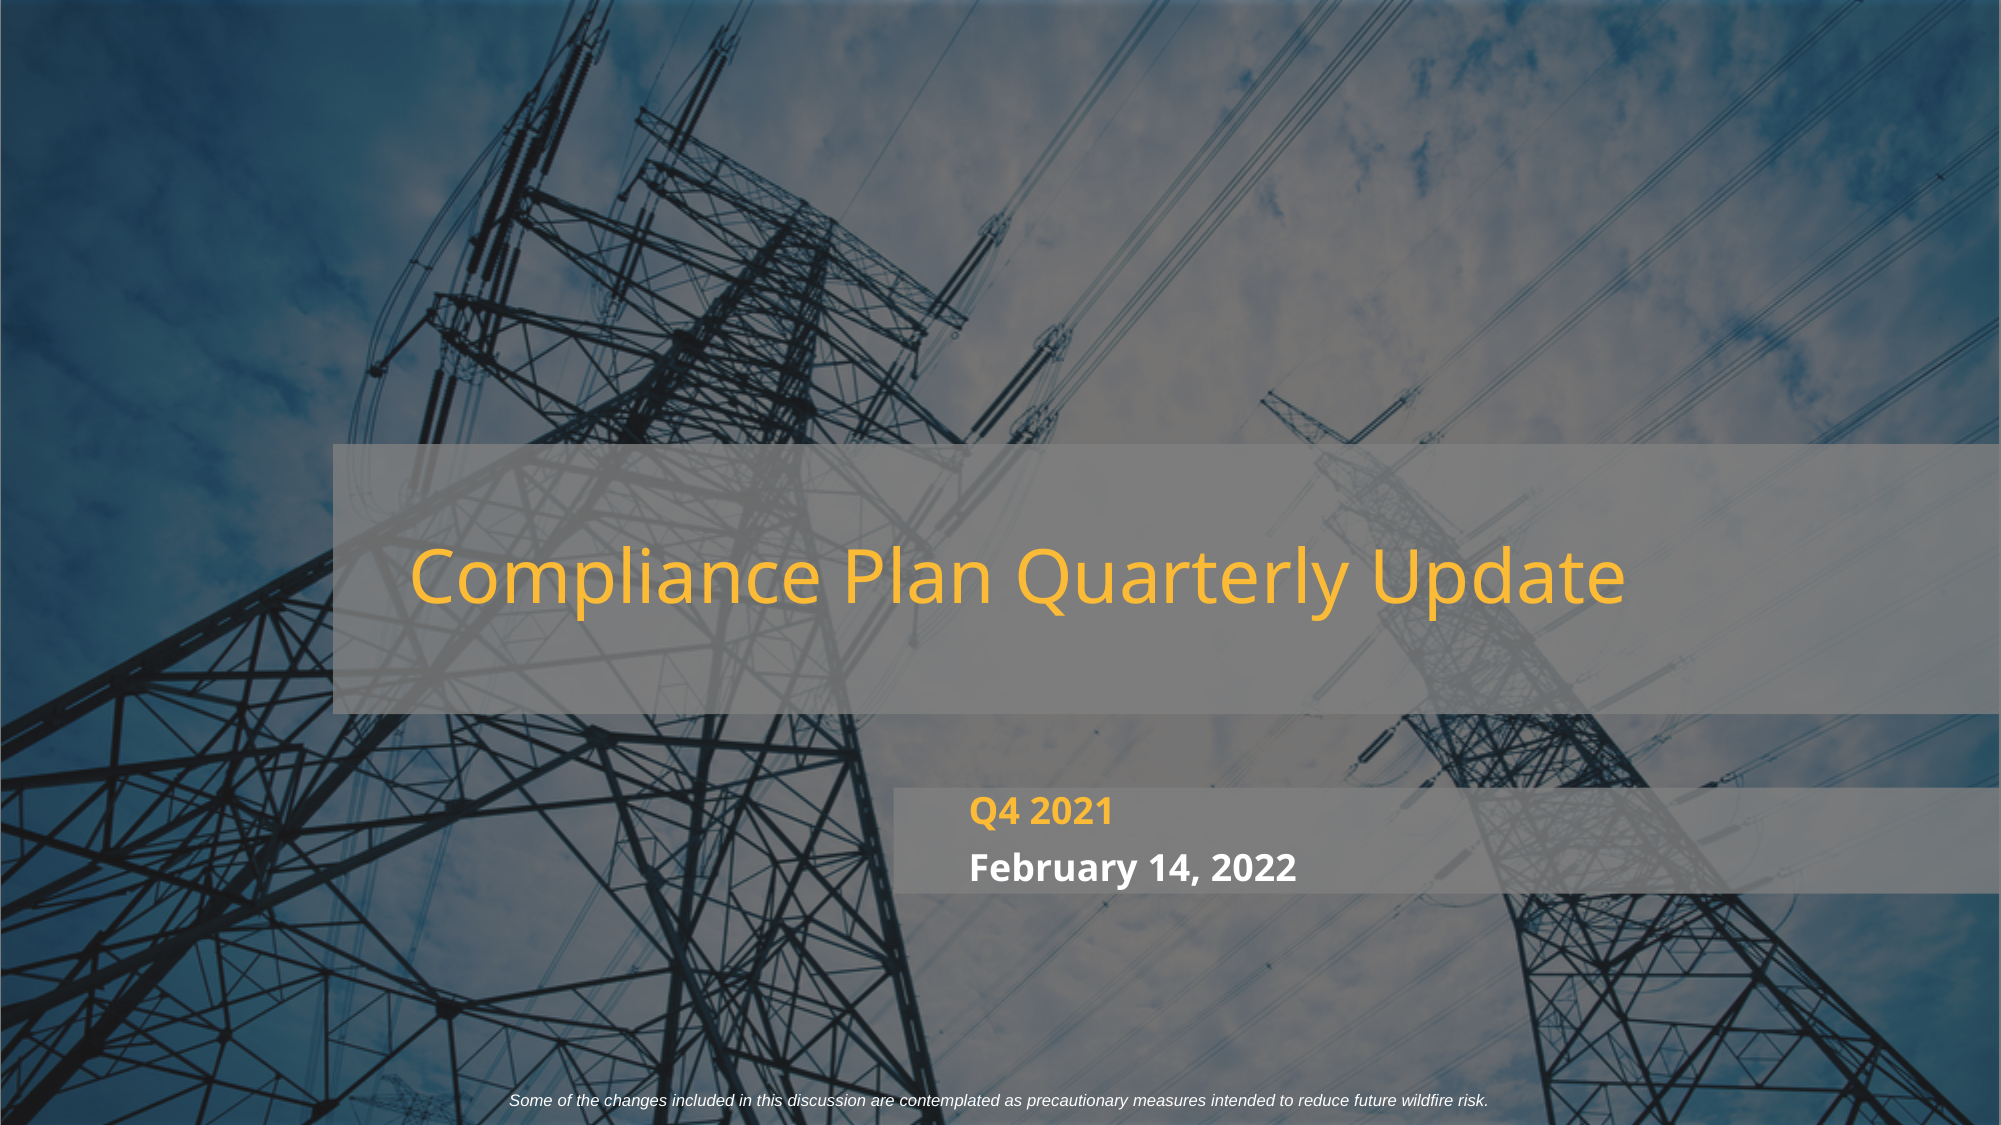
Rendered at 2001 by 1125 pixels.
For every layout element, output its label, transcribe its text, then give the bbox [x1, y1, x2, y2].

text_box Compliance Plan Quarterly Update [333, 444, 2000, 715]
text_box Q4 2021 February 14, 2022 [893, 787, 2000, 894]
